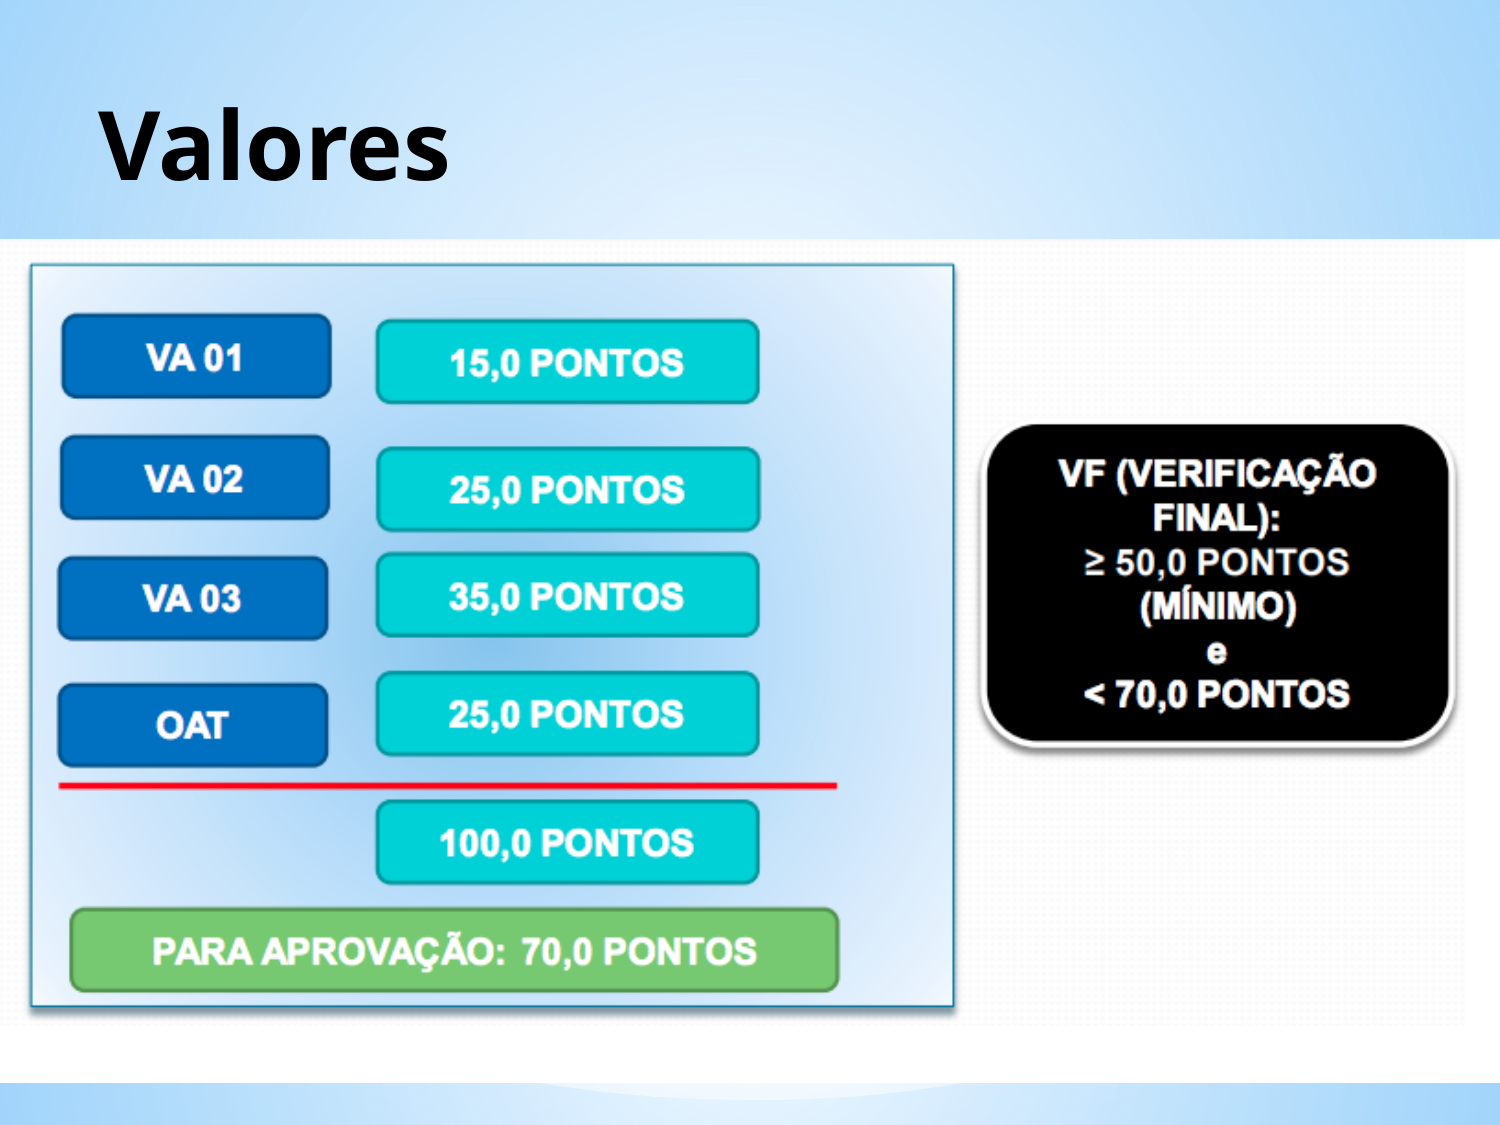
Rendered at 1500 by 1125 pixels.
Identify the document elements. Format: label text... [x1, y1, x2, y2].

picture [0, 239, 1500, 1083]
title Valores [83, 77, 1261, 236]
